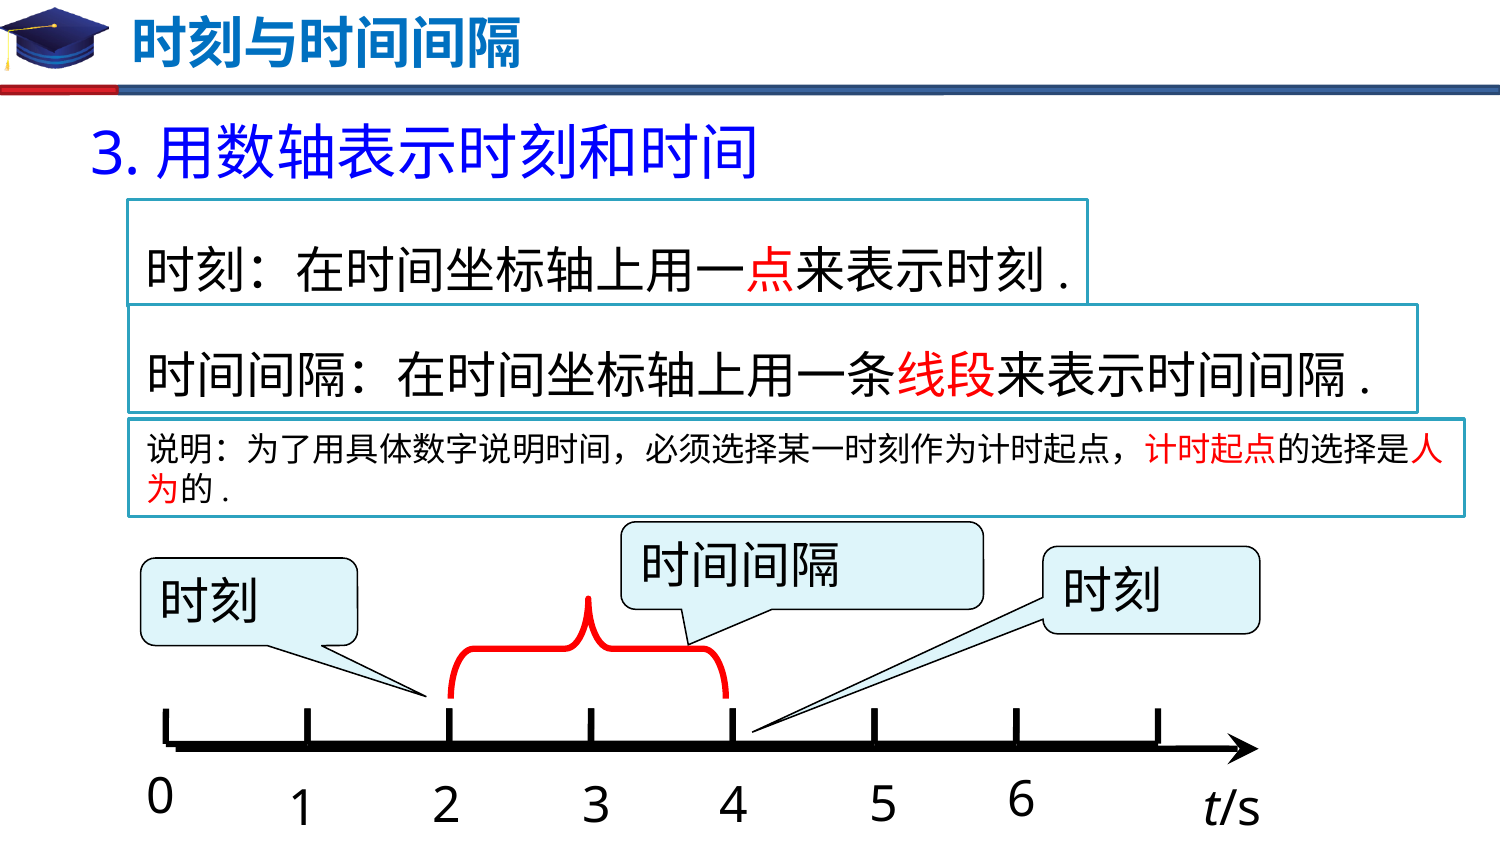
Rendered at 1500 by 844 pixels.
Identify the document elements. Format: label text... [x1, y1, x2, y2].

text_box [1237, 738, 1259, 760]
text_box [874, 707, 1016, 744]
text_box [307, 707, 448, 744]
text_box [117, 84, 1500, 96]
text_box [165, 708, 306, 745]
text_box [732, 707, 874, 744]
text_box 3.用数轴表示时刻和时间 [72, 105, 779, 196]
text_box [1016, 707, 1159, 744]
text_box 3 [567, 764, 626, 840]
text_box 0 [118, 755, 249, 831]
text_box 时刻：在时间坐标轴上用一点来表示时刻. [126, 198, 1089, 308]
text_box [0, 84, 119, 96]
text_box [450, 598, 726, 699]
text_box 4 [704, 764, 764, 840]
title 时刻与时间间隔 [117, 0, 1442, 82]
text_box 1 [273, 767, 332, 843]
picture [0, 7, 109, 71]
text_box 时刻 [140, 558, 427, 697]
text_box 说明：为了用具体数字说明时间，必须选择某一时刻作为计时起点，计时起点的选择是人为的. [127, 417, 1466, 518]
text_box 时间间隔 [621, 521, 984, 645]
text_box 2 [417, 764, 476, 840]
text_box 时刻 [806, 546, 1260, 707]
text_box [448, 707, 590, 744]
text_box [590, 707, 732, 744]
text_box 5 [854, 763, 914, 839]
text_box t/s [1188, 767, 1319, 843]
text_box 时间间隔：在时间坐标轴上用一条线段来表示时间间隔. [127, 303, 1419, 414]
text_box 6 [992, 758, 1051, 834]
